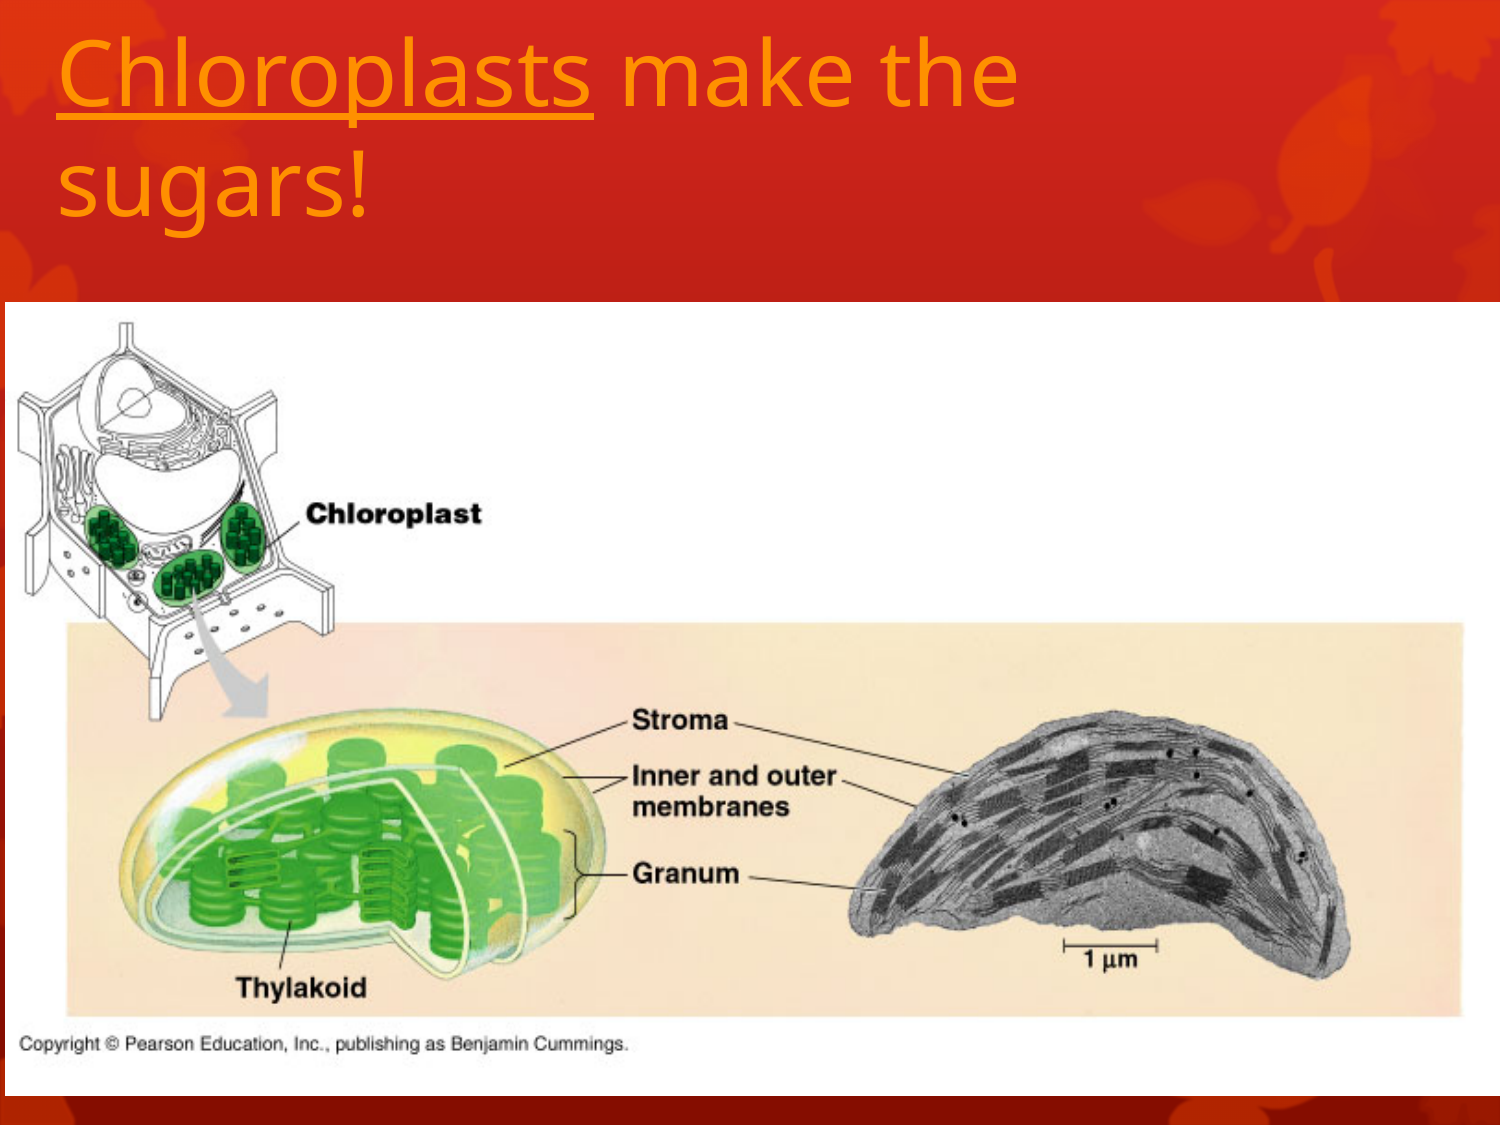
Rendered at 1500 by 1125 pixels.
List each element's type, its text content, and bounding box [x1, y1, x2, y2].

picture [4, 302, 1500, 1096]
text_box Chloroplasts make the sugars! [41, 54, 1317, 243]
